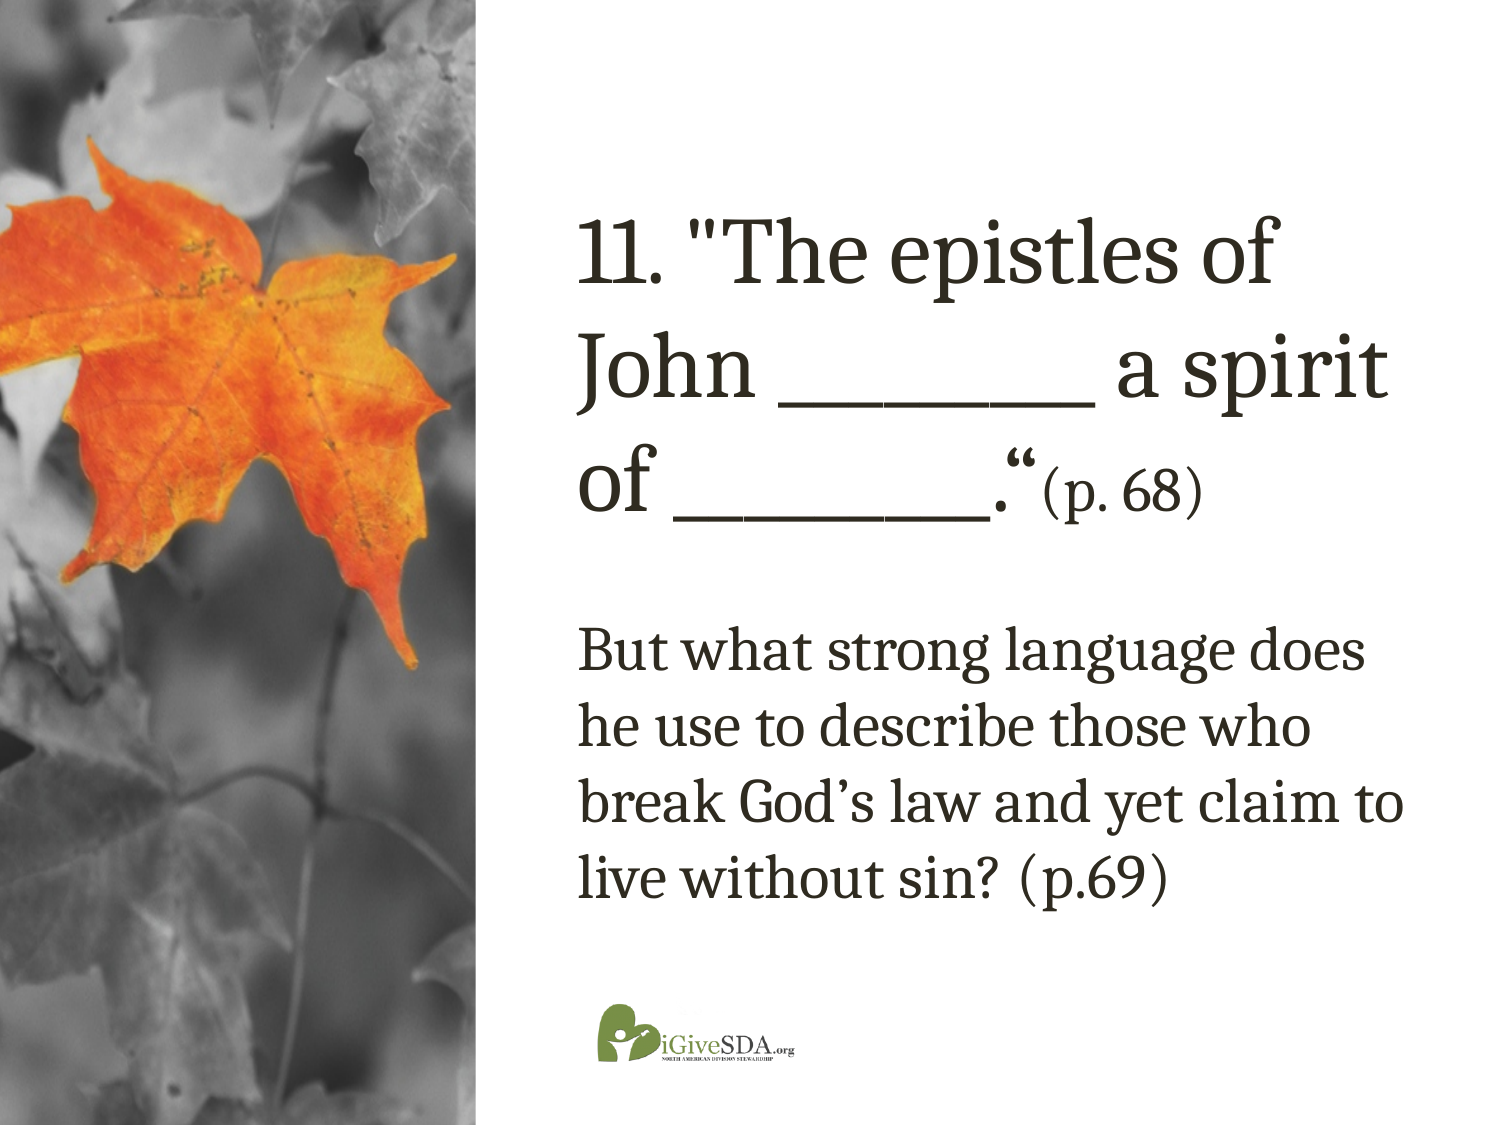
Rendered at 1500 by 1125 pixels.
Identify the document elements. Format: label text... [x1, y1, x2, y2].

picture [0, 0, 476, 1125]
picture [580, 989, 804, 1077]
title 11. "The epistles of John _________ a spirit of _________.“(p. 68) But what strong language does he use to describe those who break God’s law and yet claim to live without sin? (p.69) [562, 174, 1438, 925]
